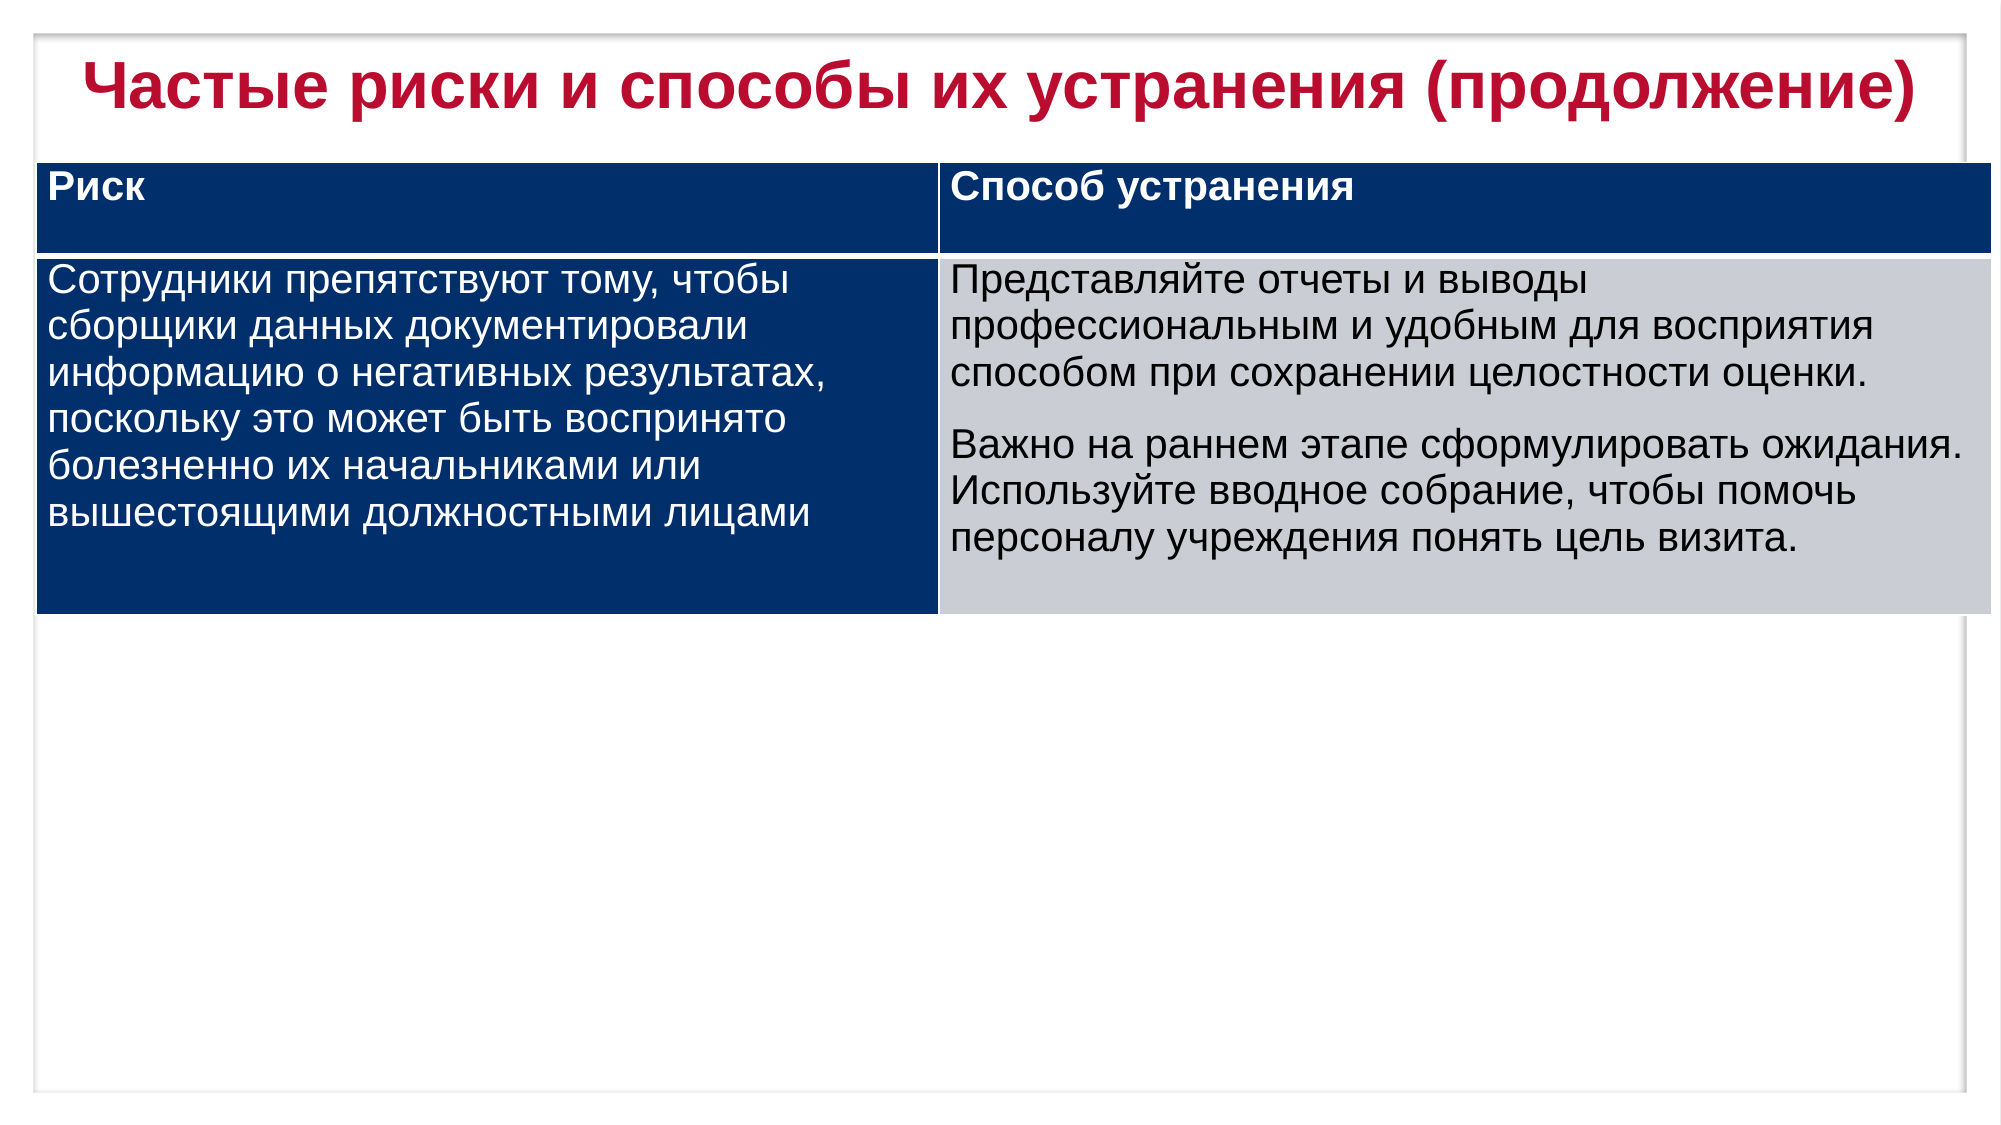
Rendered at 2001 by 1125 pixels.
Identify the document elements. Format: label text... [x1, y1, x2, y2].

table_cell Представляйте отчеты и выводы профессиональным и удобным для восприятия способом при сохранении целостности оценки. Важно на раннем этапе сформулировать ожидания. Используйте вводное собрание, чтобы помочь персоналу учреждения понять цель визита. [940, 259, 1991, 614]
table_header Способ устранения [940, 163, 1991, 253]
title Частые риски и способы их устранения (продолжение) [0, 0, 2000, 130]
table_header Риск [37, 163, 938, 253]
table_cell Сотрудники препятствуют тому, чтобы сборщики данных документировали информацию о негативных результатах, поскольку это может быть воспринято болезненно их начальниками или вышестоящими должностными лицами [37, 259, 938, 614]
